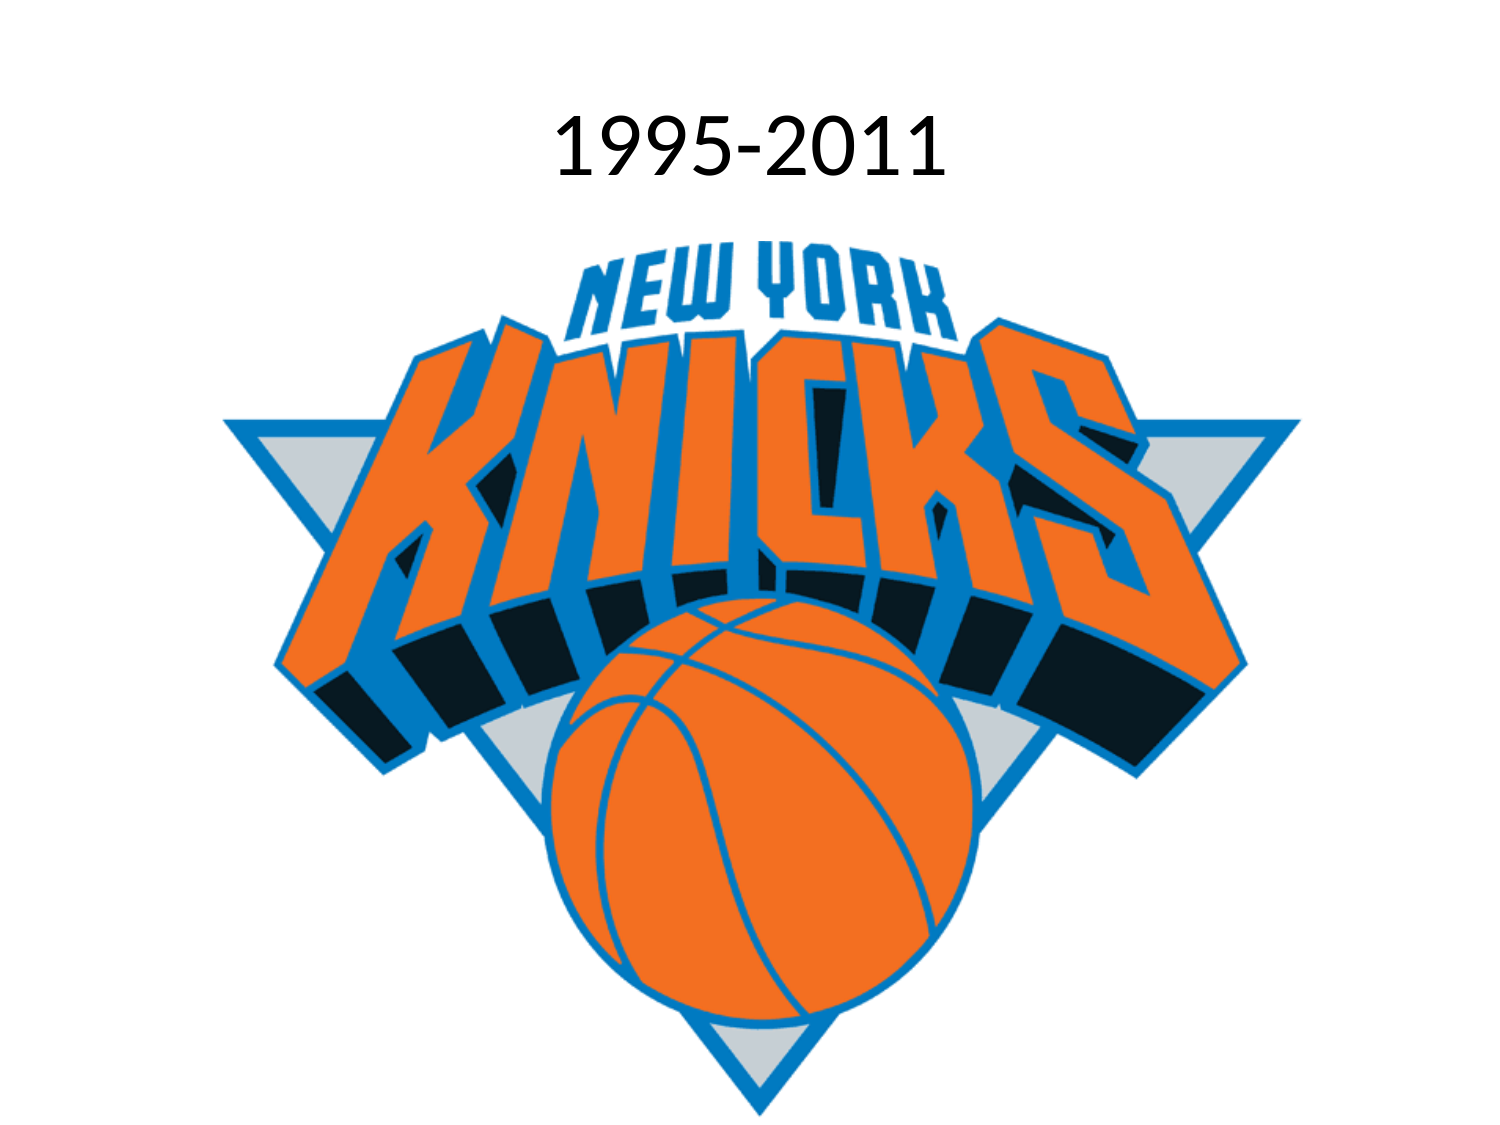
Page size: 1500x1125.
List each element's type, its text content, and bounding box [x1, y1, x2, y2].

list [212, 240, 1312, 1125]
title 1995-2011 [75, 45, 1425, 233]
